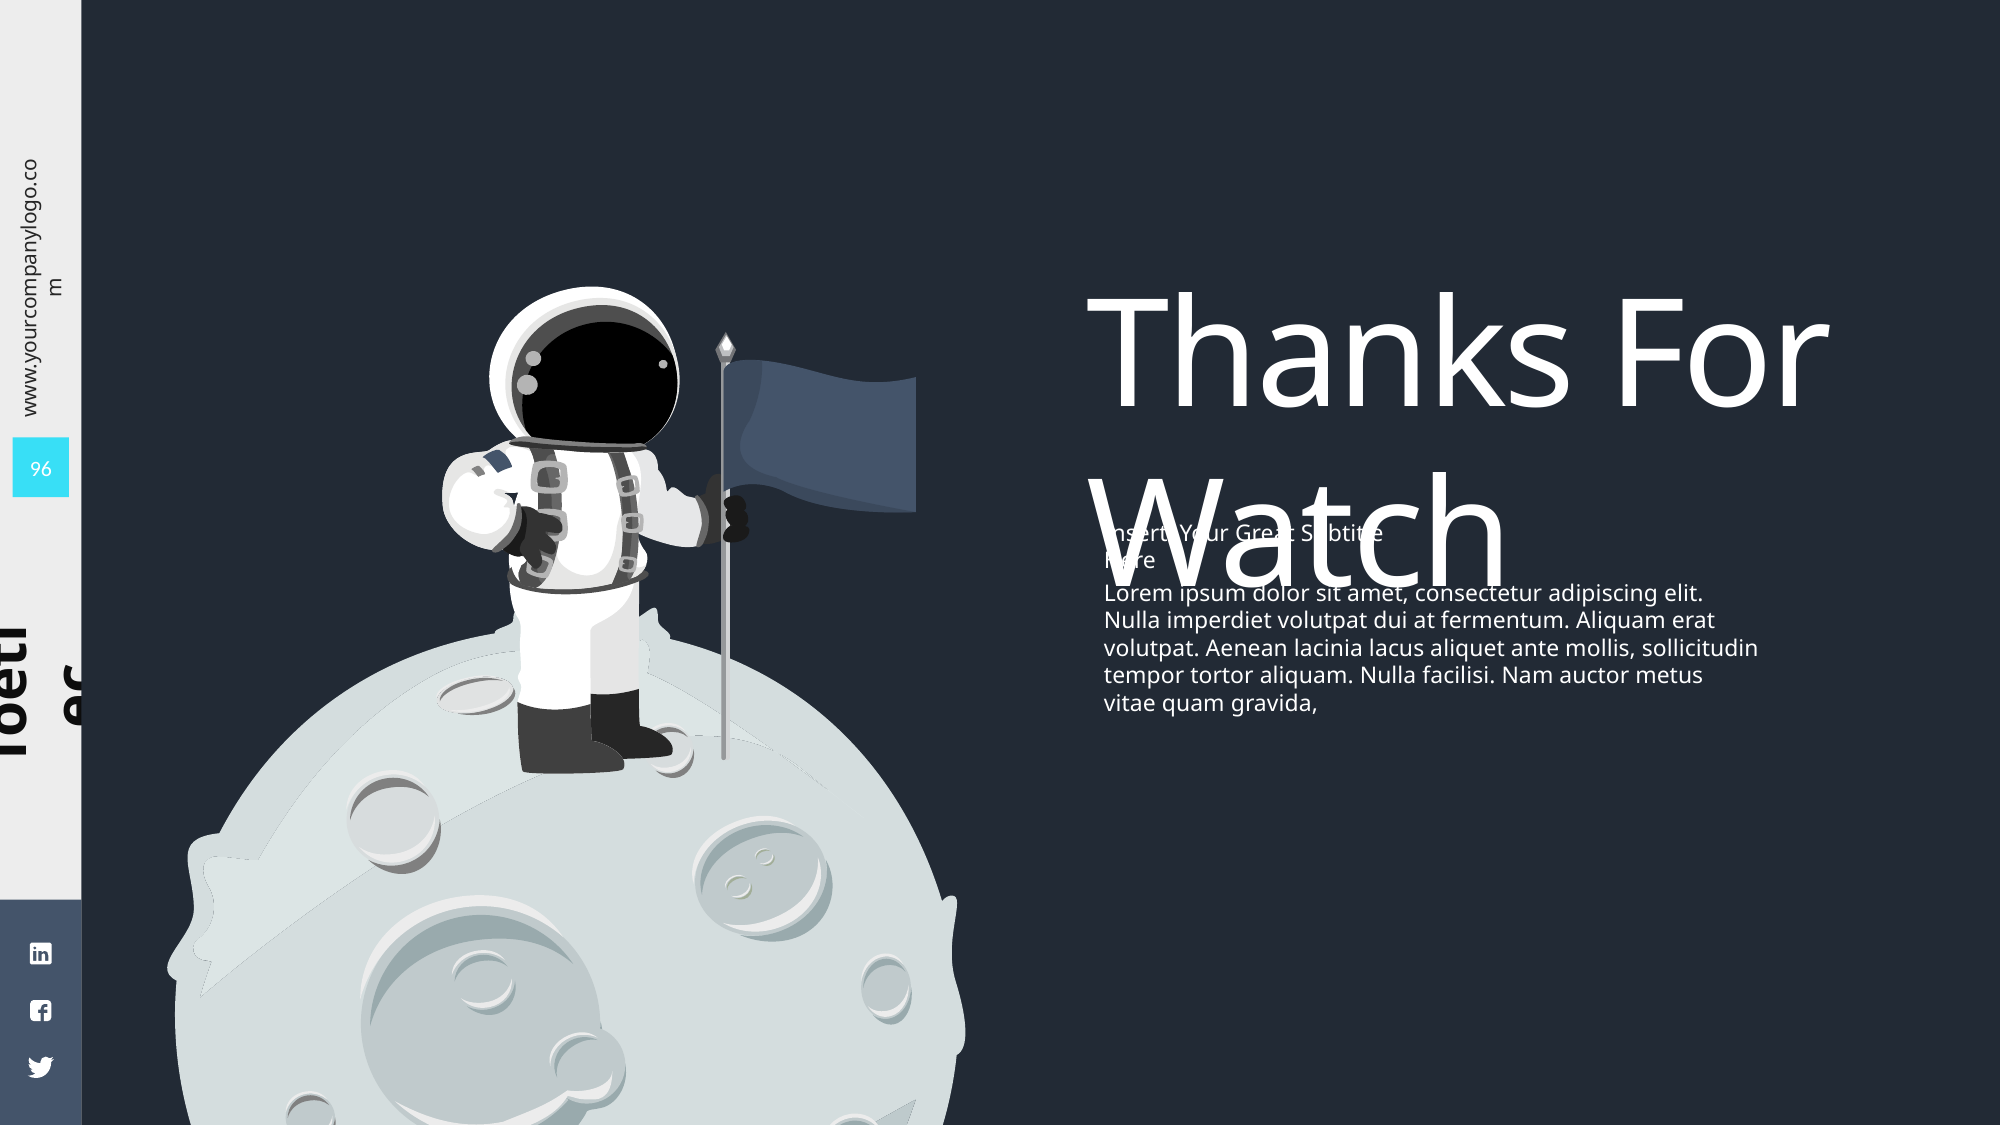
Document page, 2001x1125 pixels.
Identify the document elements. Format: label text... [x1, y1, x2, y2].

picture [81, 0, 2000, 1125]
slide_number 96 [12, 437, 69, 498]
